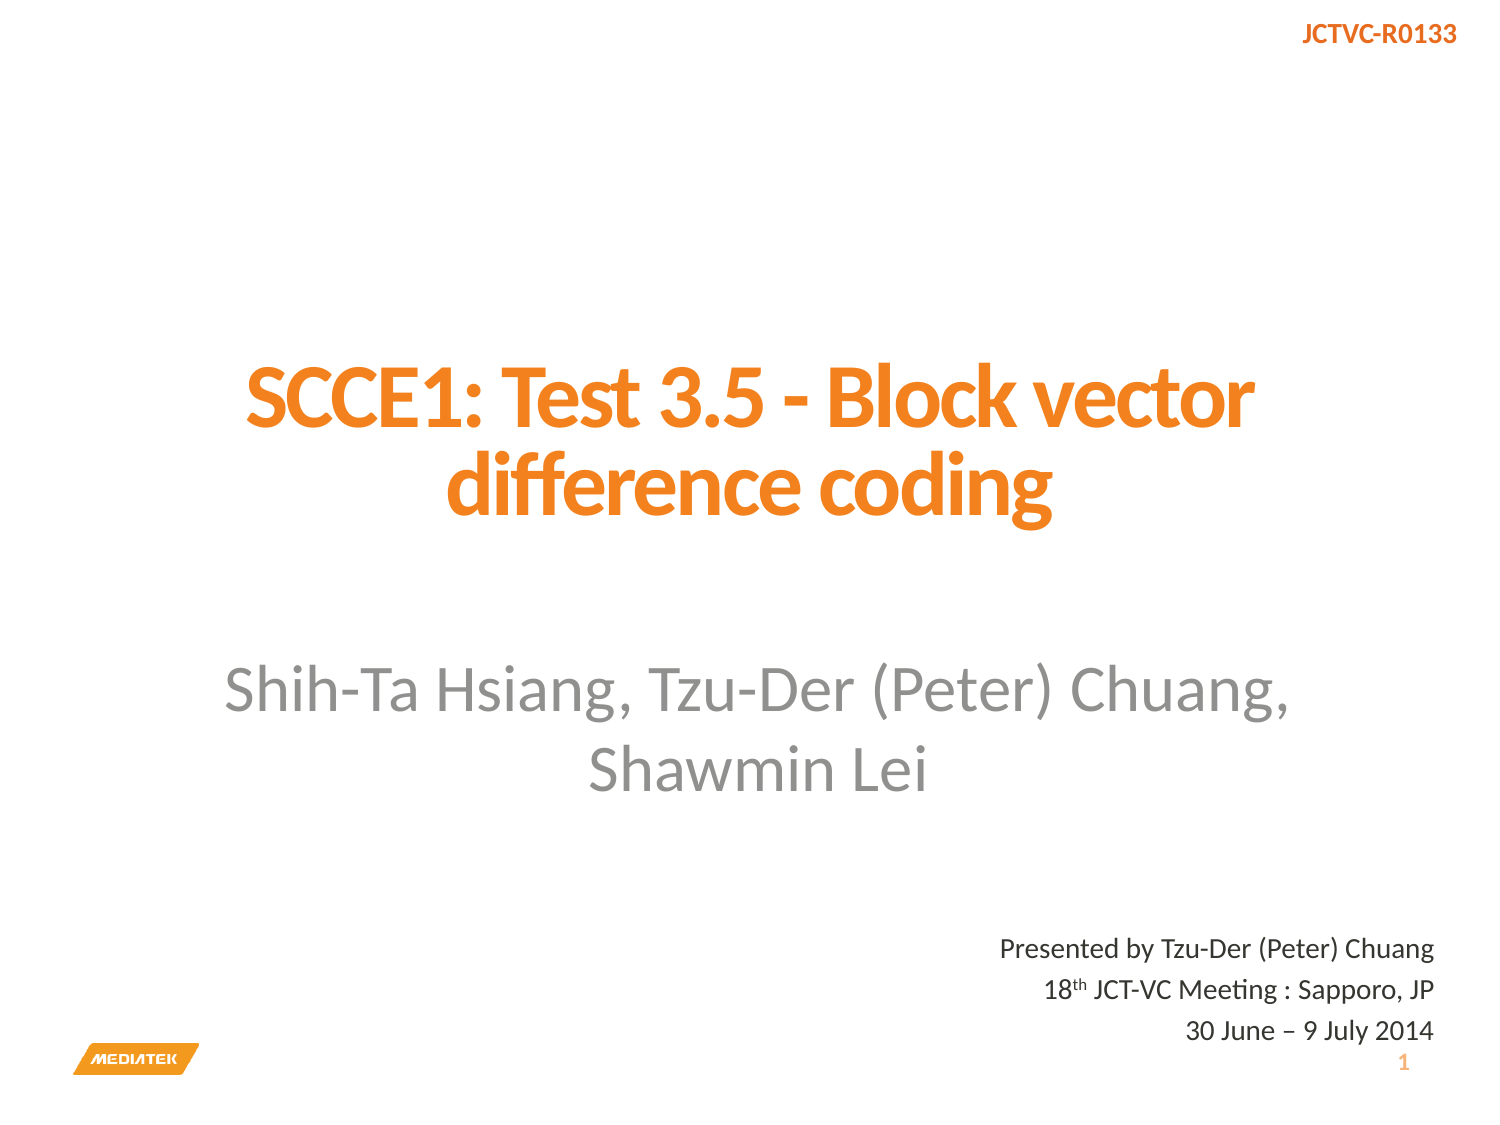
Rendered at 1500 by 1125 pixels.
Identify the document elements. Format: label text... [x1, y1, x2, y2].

title SCCE1: Test 3.5 - Block vector difference coding [112, 349, 1388, 591]
slide_number 1 [1251, 1029, 1425, 1090]
text_box Presented by Tzu-Der (Peter) Chuang 18th JCT-VC Meeting : Sapporo, JP 30 June – 9 July 2014 [868, 922, 1450, 1054]
subtitle Shih-Ta Hsiang, Tzu-Der (Peter) Chuang, Shawmin Lei [194, 637, 1323, 925]
picture [73, 1043, 199, 1075]
